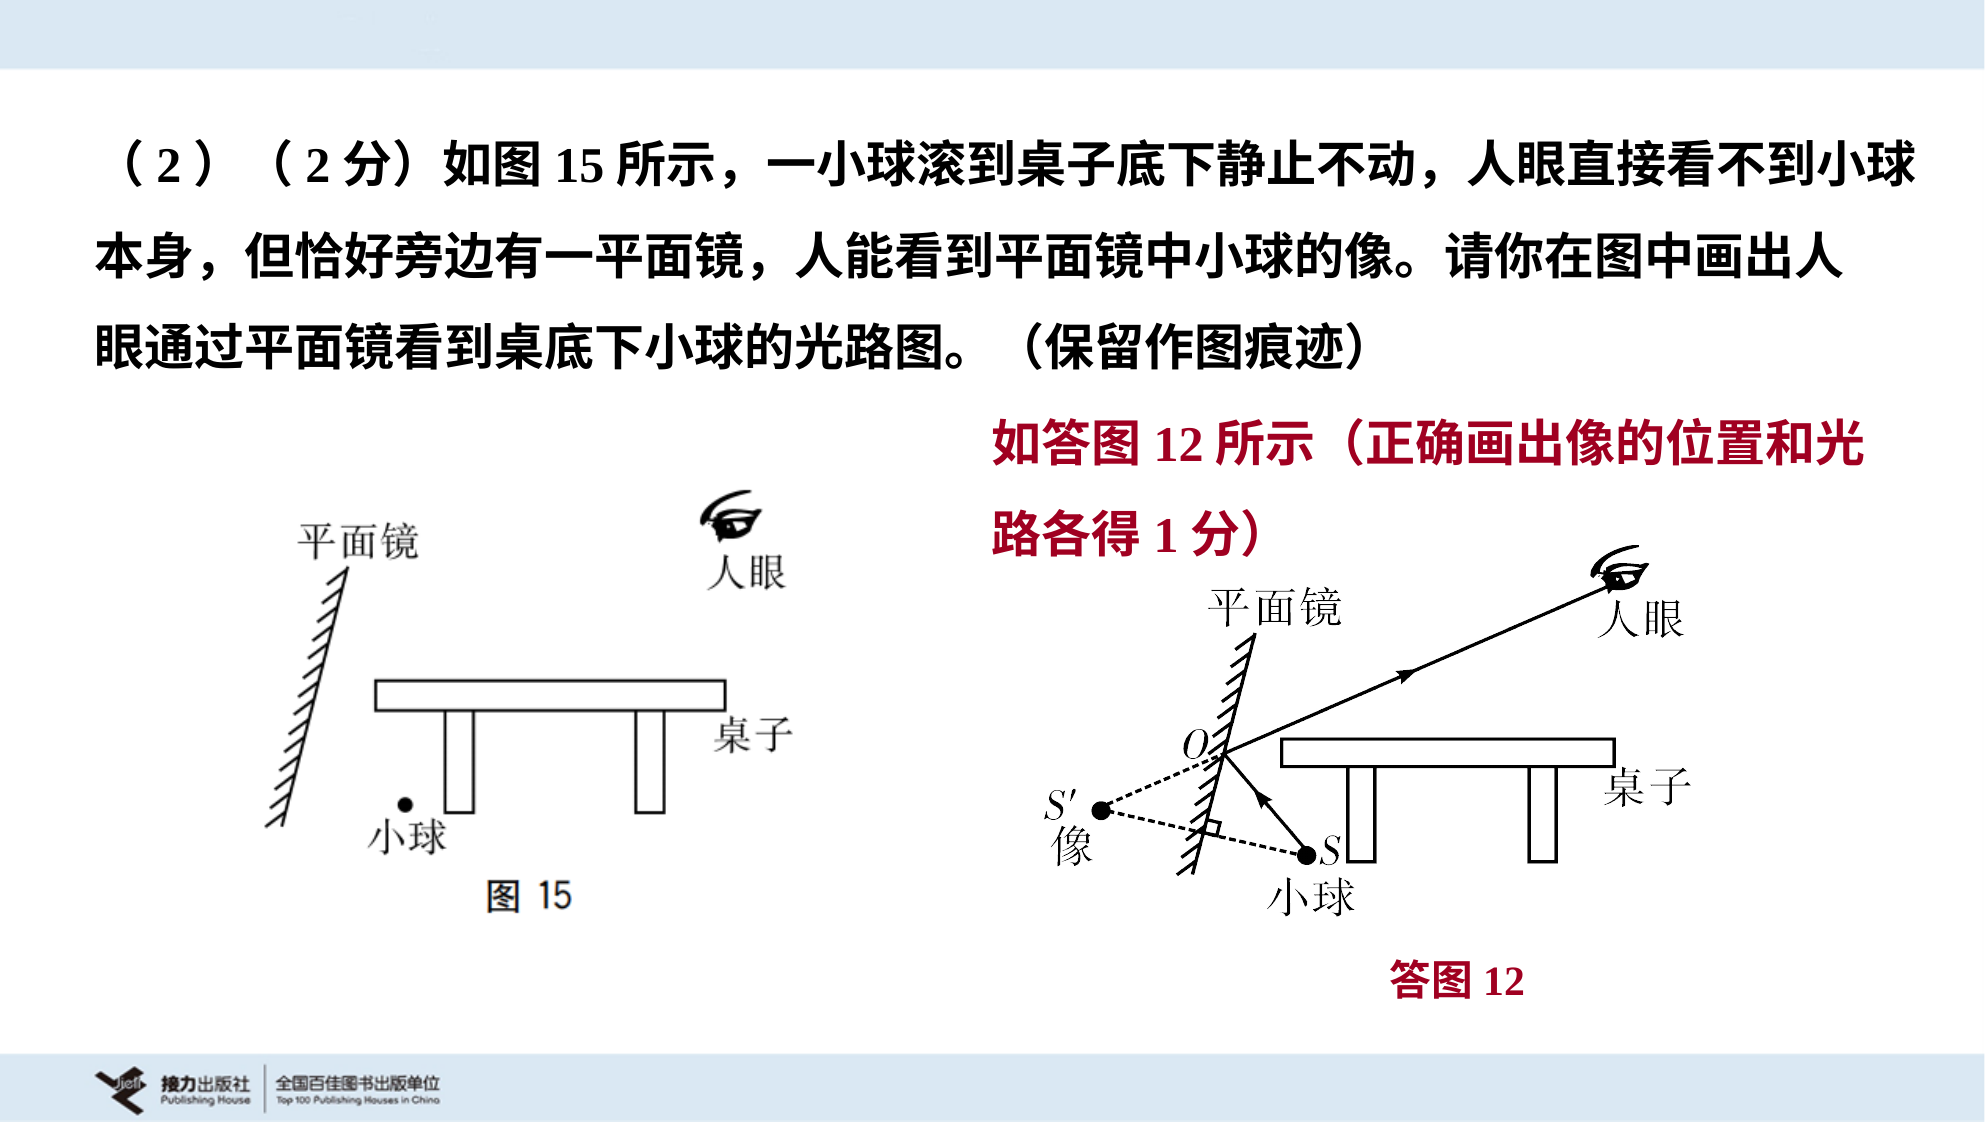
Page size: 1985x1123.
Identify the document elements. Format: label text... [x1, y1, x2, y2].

text_box （2）（2分）如图15所示，一小球滚到桌子底下静止不动，人眼直接看不到小球 本身，但恰好旁边有一平面镜，人能看到平面镜中小球的像。请你在图中画出人 眼通过平面镜看到桌底下小球的光路图。（保留作图痕迹） [94, 100, 1892, 376]
text_box 如答图12所示（正确画出像的位置和光 路各得1分） [991, 379, 1890, 563]
picture [0, 0, 1985, 1122]
text_box 答图12 [1376, 917, 1539, 1064]
